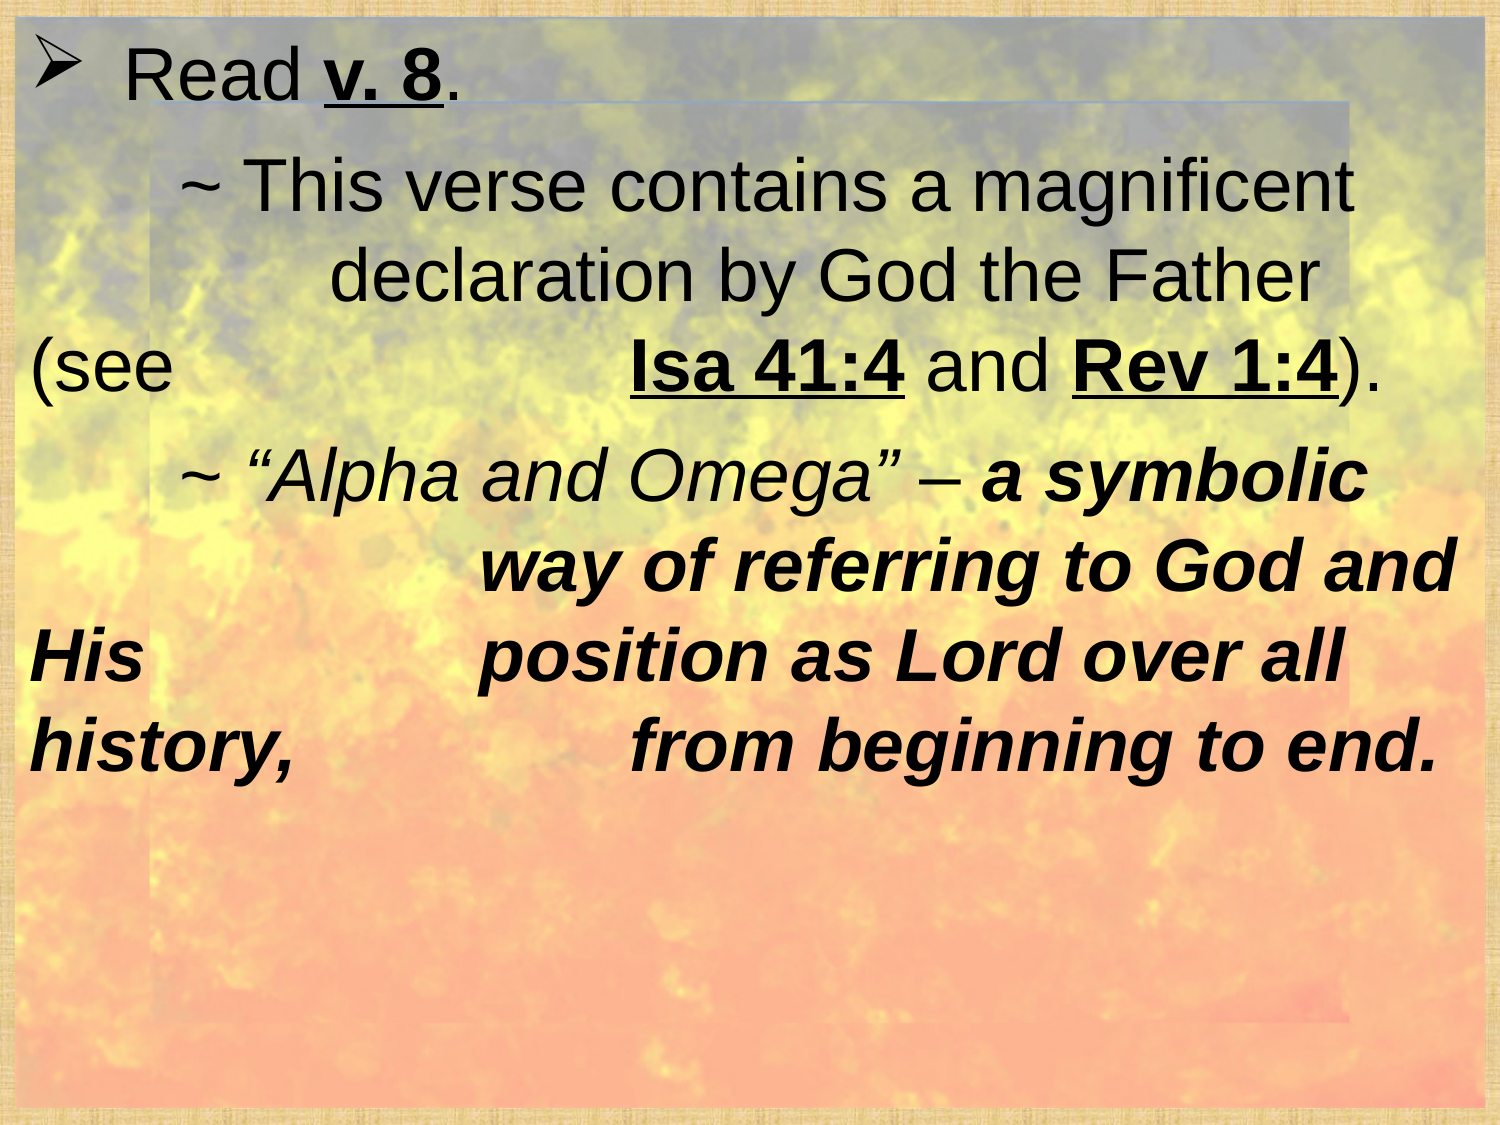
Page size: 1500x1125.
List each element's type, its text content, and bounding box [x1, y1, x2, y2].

subtitle Read v. 8. ~ This verse contains a magnificent declaration by God the Father (see Isa 41:4 and Rev 1:4). ~ “Alpha and Omega” – a symbolic way of referring to God and His position as Lord over all history, from beginning to end. [14, 17, 1486, 1108]
picture [0, 0, 1500, 1125]
